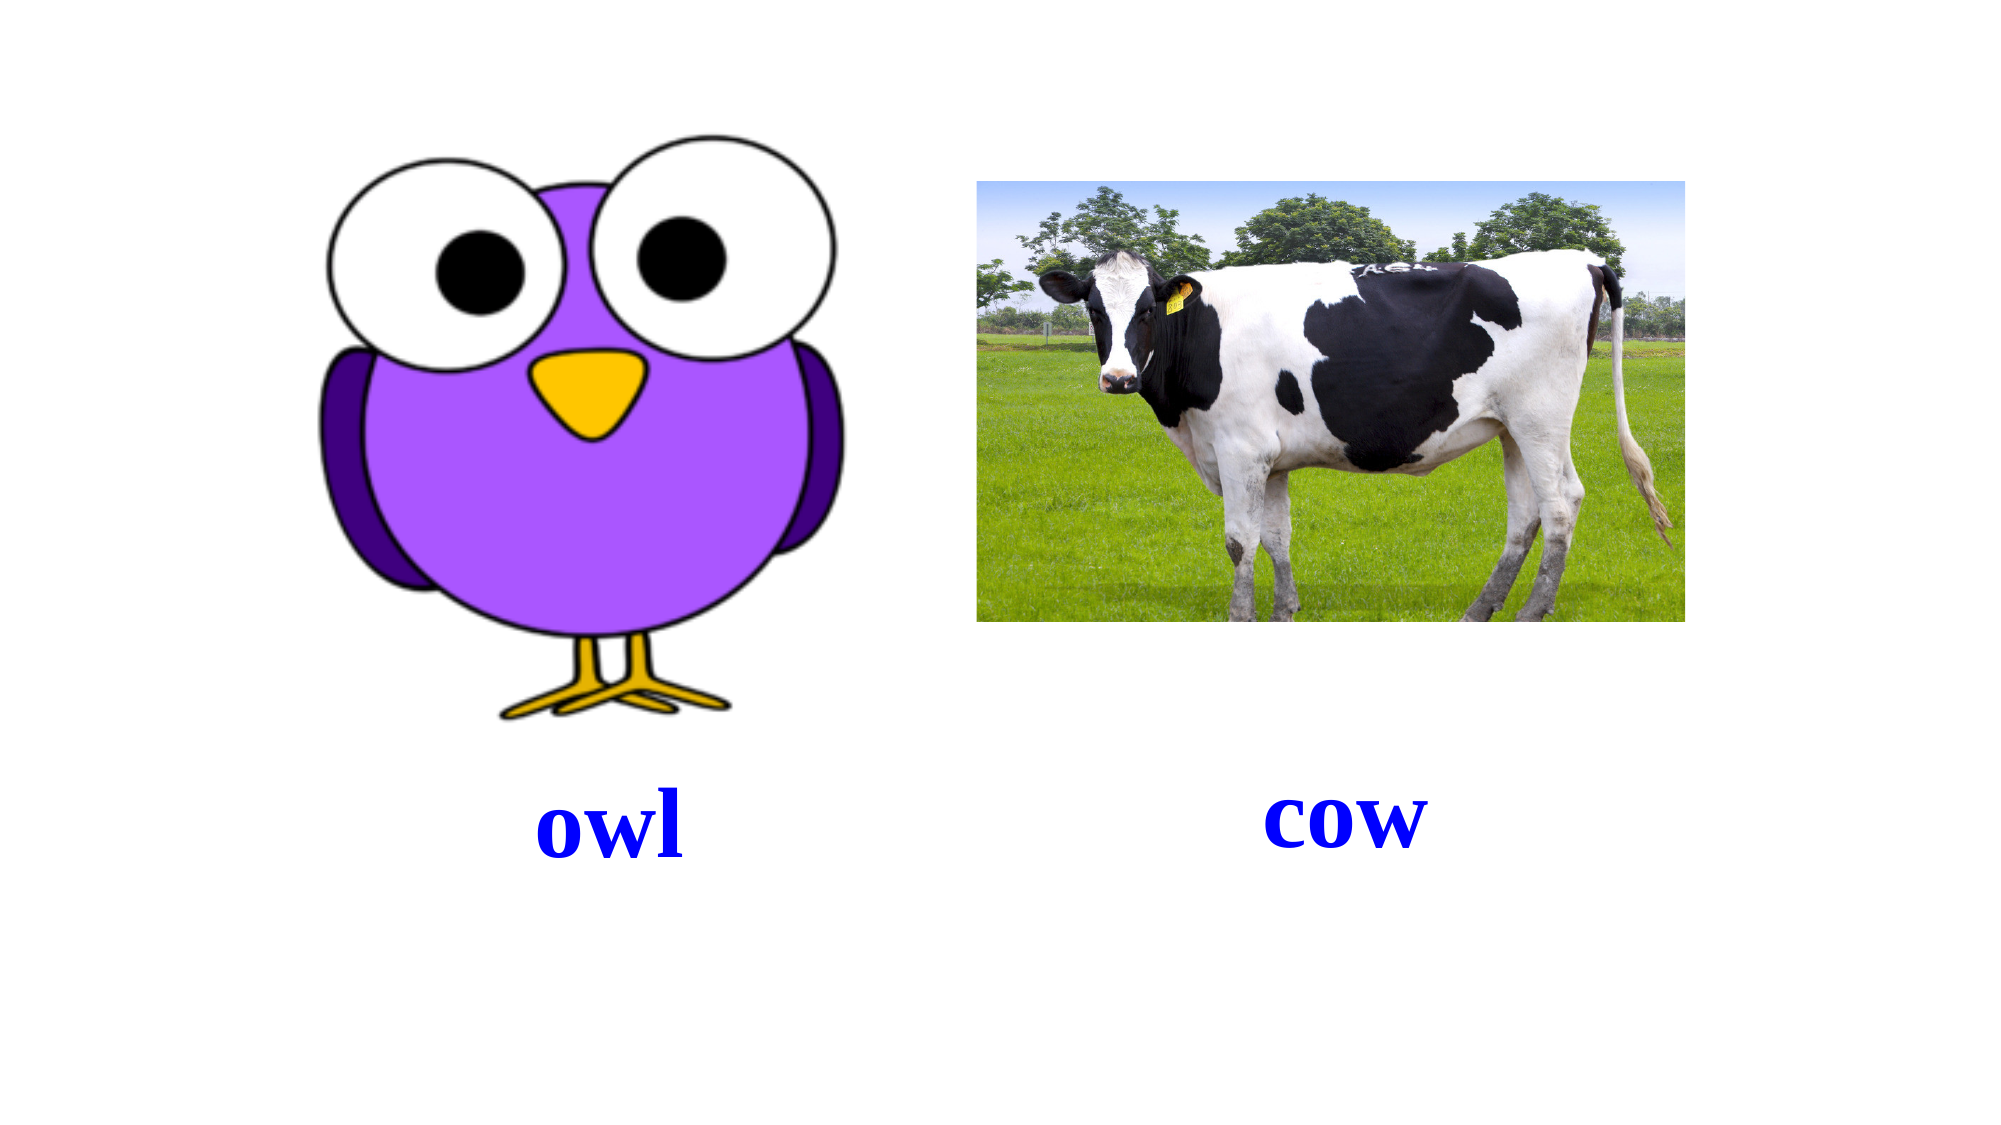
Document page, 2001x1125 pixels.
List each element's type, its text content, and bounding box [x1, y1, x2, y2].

picture [976, 181, 1686, 622]
text_box owl [519, 750, 719, 885]
text_box cow [1247, 739, 1457, 875]
picture [263, 125, 895, 740]
